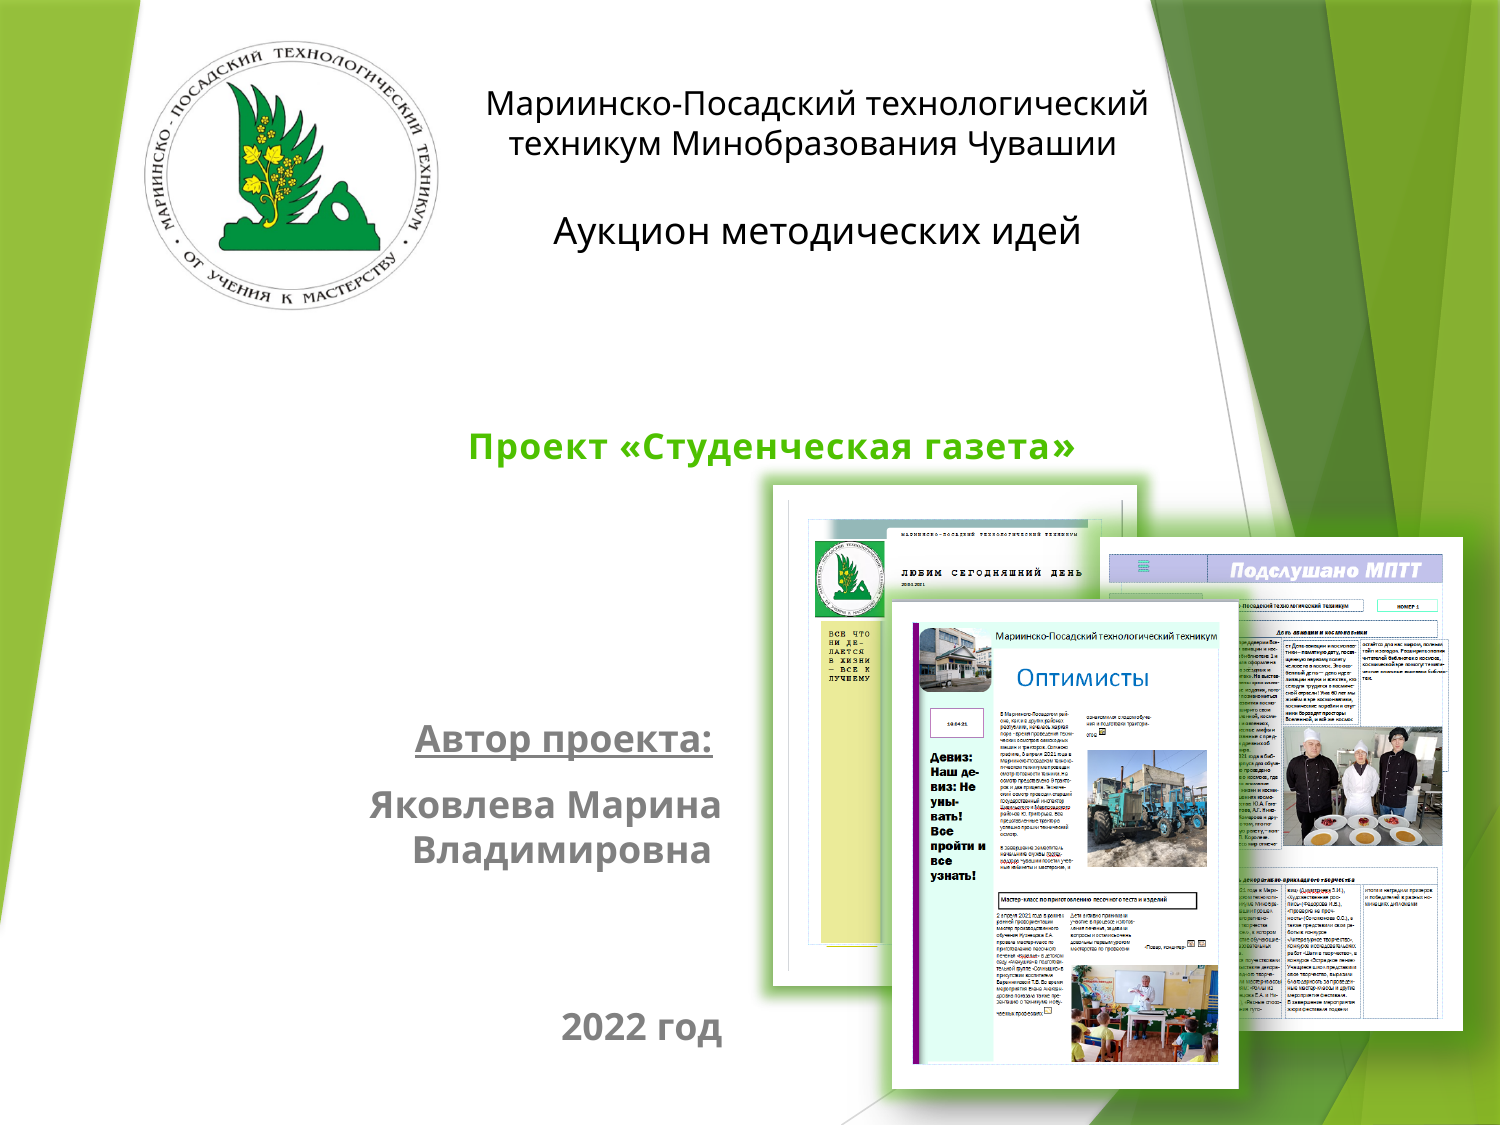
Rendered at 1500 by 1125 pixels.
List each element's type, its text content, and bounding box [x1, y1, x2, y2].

picture [136, 36, 443, 316]
picture [786, 499, 1463, 1090]
subtitle Автор проекта: Яковлева Марина Владимировна 2022 год [75, 662, 738, 1063]
title Проект «Студенческая газета» [24, 324, 1500, 475]
text_box Мариинско-Посадский технологический техникум Минобразования Чувашии Аукцион методических идей [448, 74, 1188, 260]
